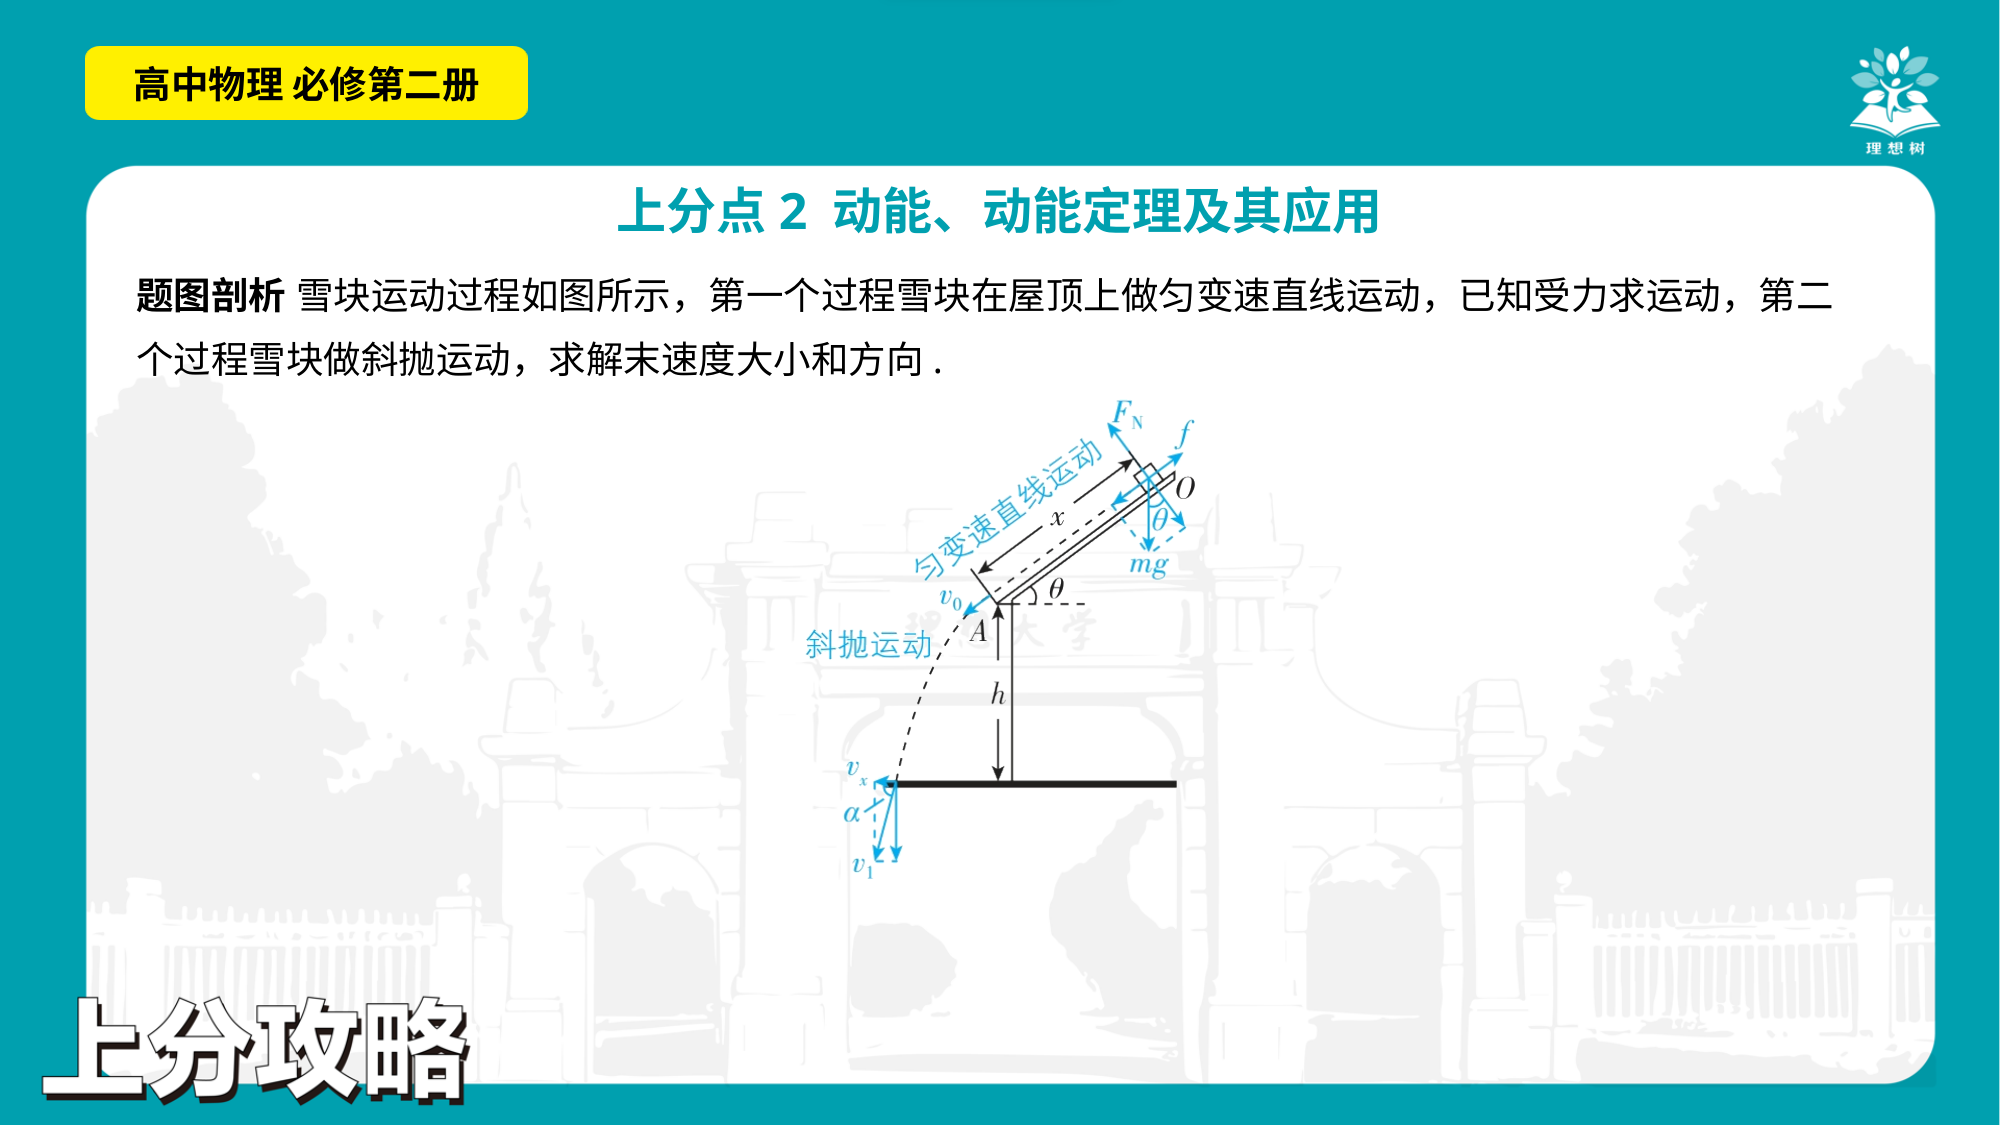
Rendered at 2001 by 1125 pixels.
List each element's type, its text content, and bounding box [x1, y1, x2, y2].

picture [0, 0, 2000, 1125]
text_box 题图剖析 雪块运动过程如图所示，第一个过程雪块在屋顶上做匀变速直线运动，已知受力求运动，第二 个过程雪块做斜抛运动，求解末速度大小和方向. [136, 247, 1865, 375]
